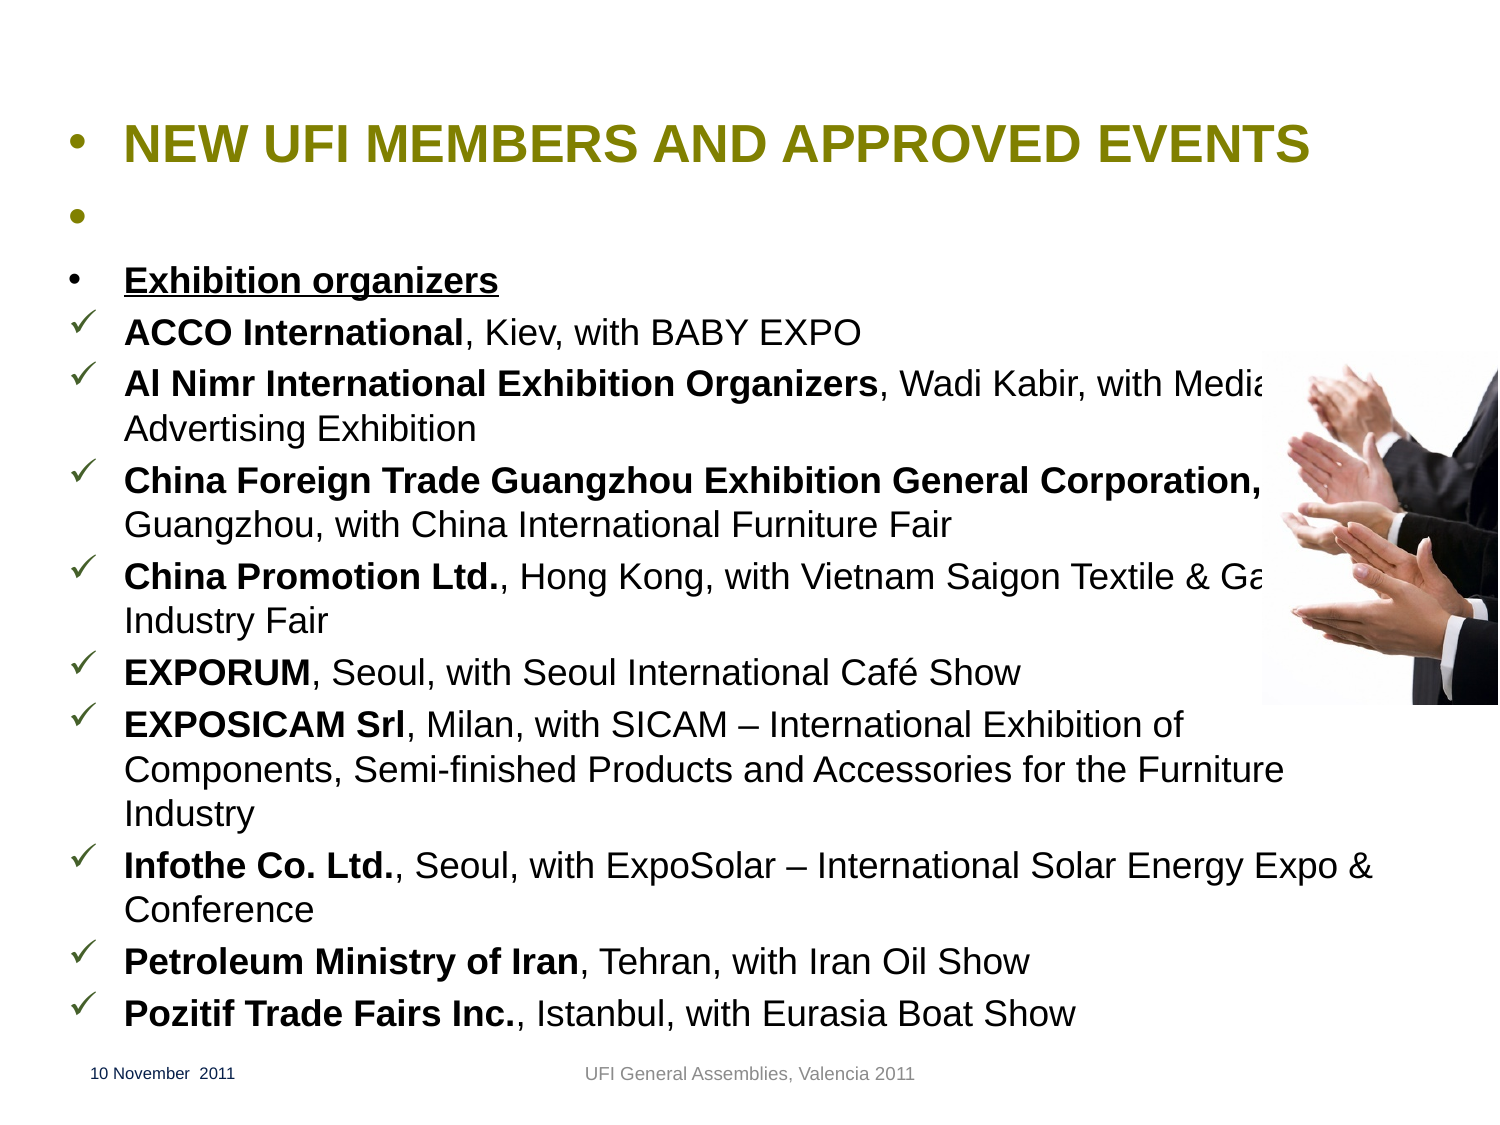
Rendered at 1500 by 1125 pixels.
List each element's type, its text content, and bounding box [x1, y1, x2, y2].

list NEW UFI MEMBERS AND APPROVED EVENTS Exhibition organizers ACCO International, Kiev, with BABY EXPO Al Nimr International Exhibition Organizers, Wadi Kabir, with Media & Advertising Exhibition China Foreign Trade Guangzhou Exhibition General Corporation, Guangzhou, with China International Furniture Fair China Promotion Ltd., Hong Kong, with Vietnam Saigon Textile & Garment Industry Fair EXPORUM, Seoul, with Seoul International Café Show EXPOSICAM Srl, Milan, with SICAM – International Exhibition of Components, Semi-finished Products and Accessories for the Furniture Industry Infothe Co. Ltd., Seoul, with ExpoSolar – International Solar Energy Expo & Conference Petroleum Ministry of Iran, Tehran, with Iran Oil Show Pozitif Trade Fairs Inc., Istanbul, with Eurasia Boat Show [53, 101, 1404, 1047]
picture [1261, 351, 1498, 705]
footer UFI General Assemblies, Valencia 2011 [512, 1042, 988, 1103]
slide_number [75, 1042, 425, 1103]
